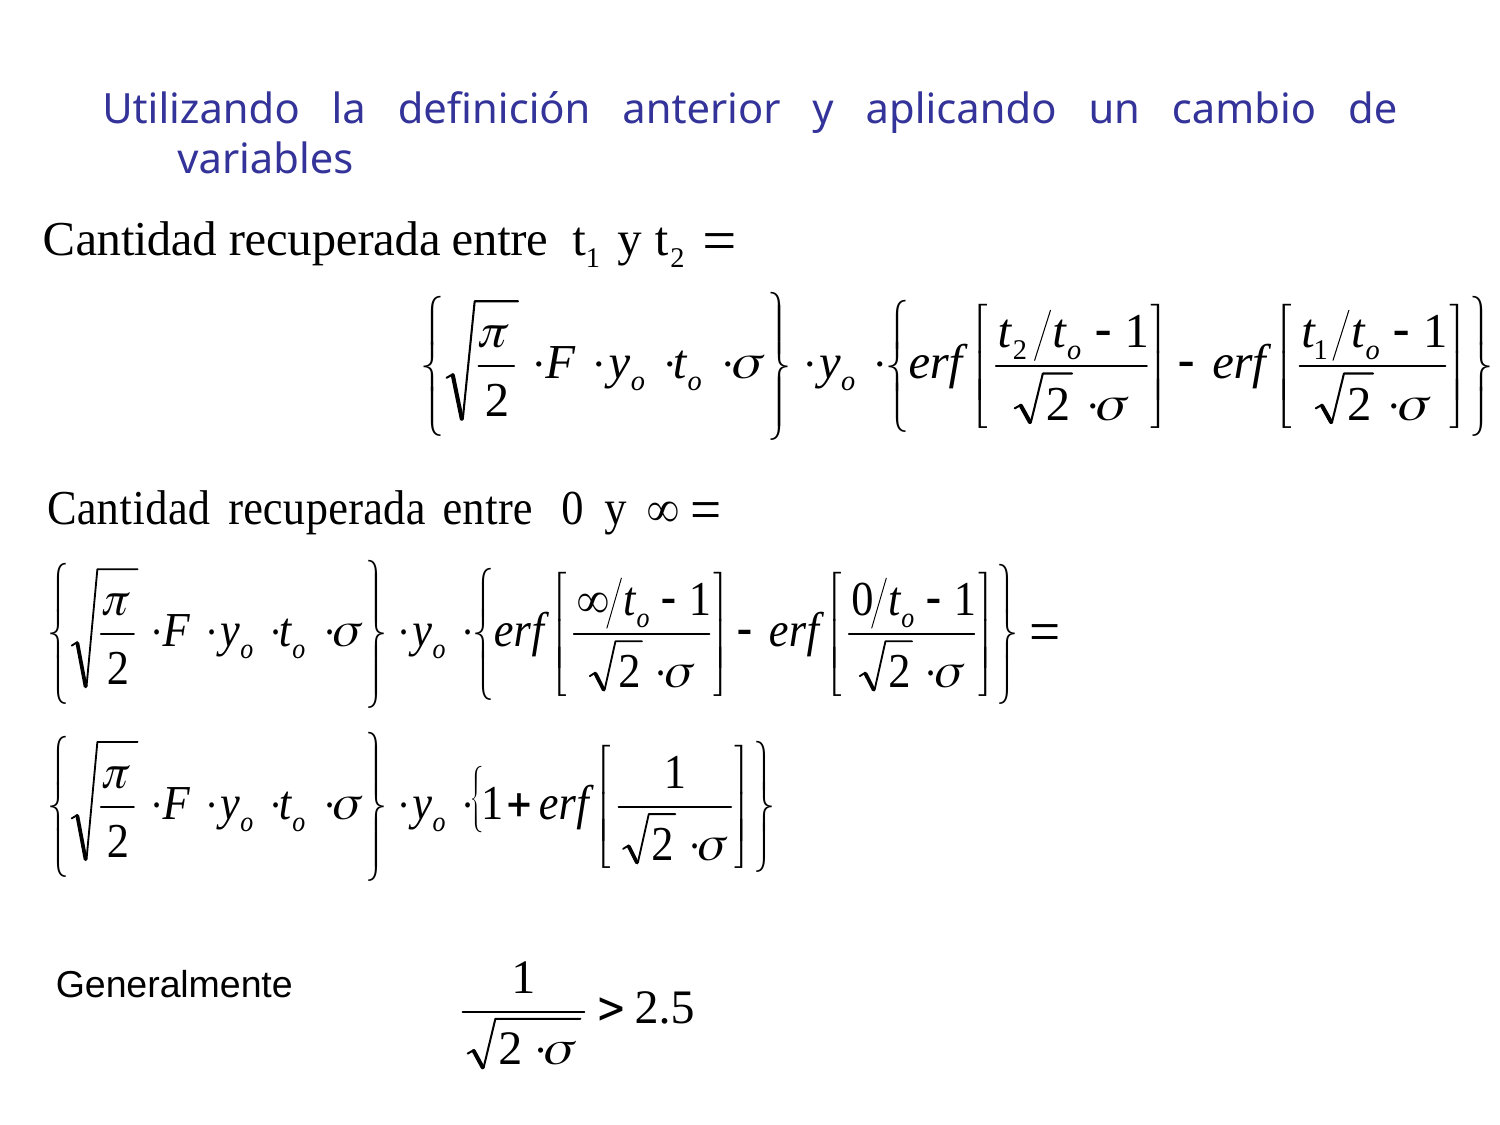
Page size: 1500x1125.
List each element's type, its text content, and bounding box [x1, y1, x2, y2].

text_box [35, 199, 1500, 453]
text_box Generalmente [41, 952, 449, 1012]
text_box Utilizando la definición anterior y aplicando un cambio de variables [87, 74, 1413, 190]
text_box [40, 479, 1060, 891]
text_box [454, 947, 703, 1081]
